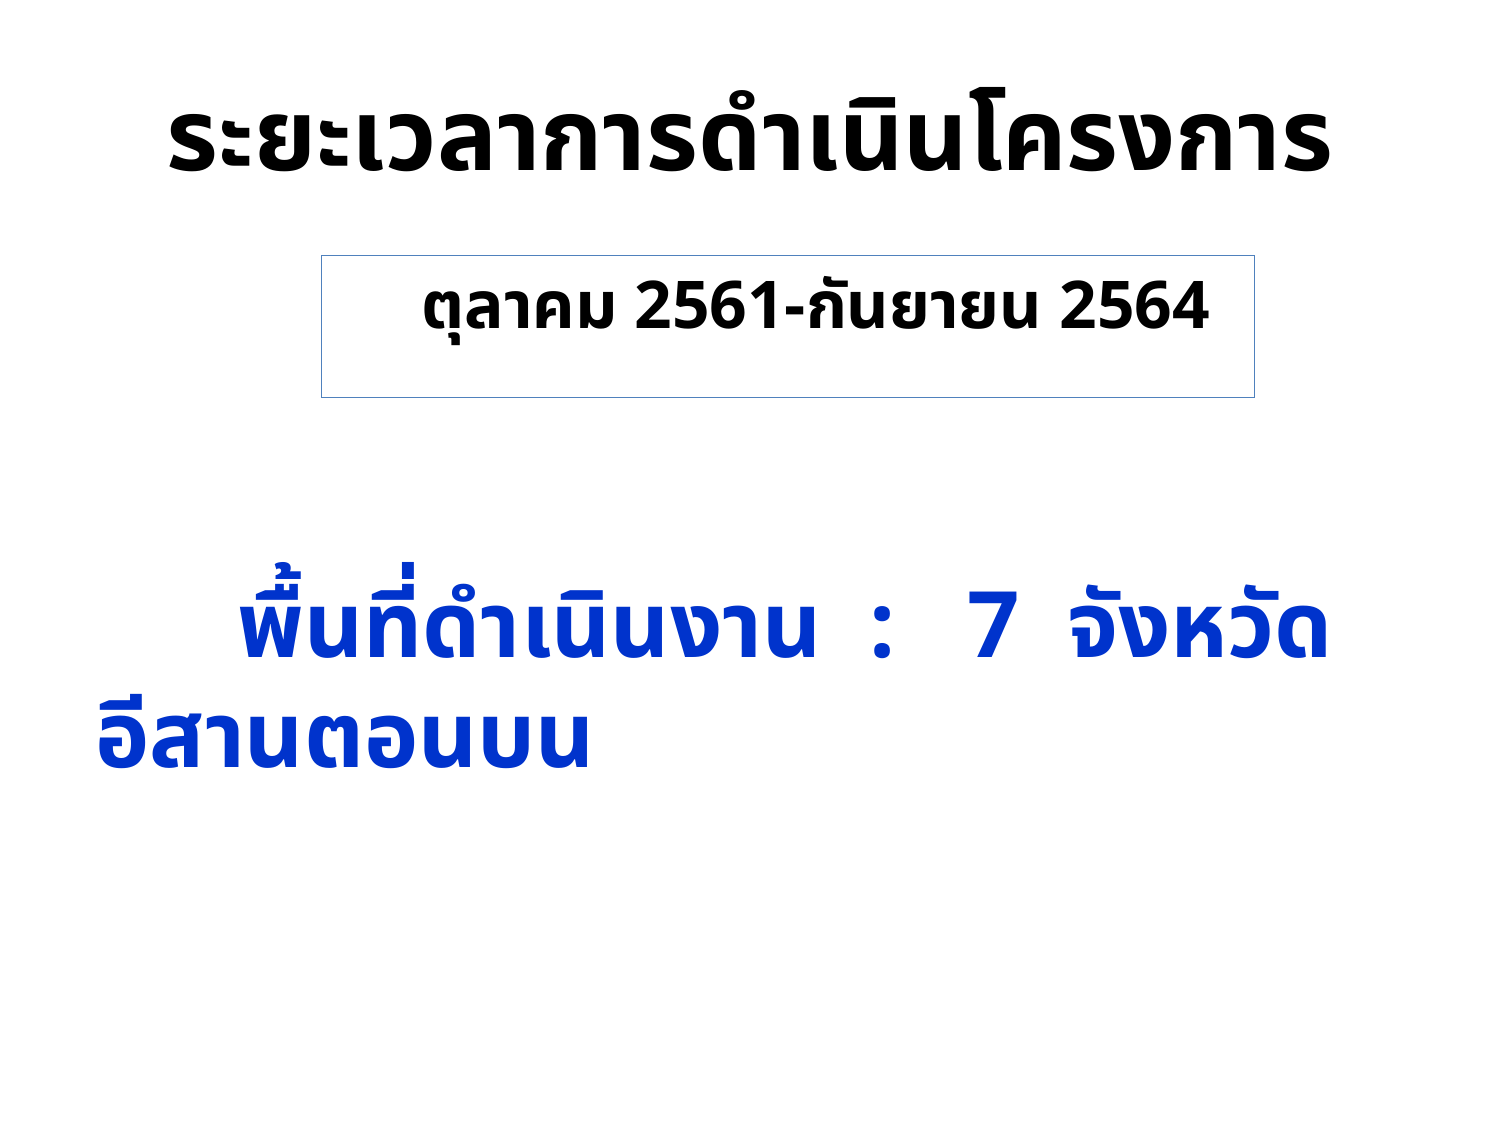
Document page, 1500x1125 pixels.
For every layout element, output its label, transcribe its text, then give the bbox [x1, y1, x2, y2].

list ตุลาคม 2561-กันยายน 2564 [321, 255, 1255, 398]
text_box พื้นที่ดำเนินงาน : 7 จังหวัดอีสานตอนบน [80, 586, 1431, 767]
title ระยะเวลาการดำเนินโครงการ [75, 39, 1425, 220]
